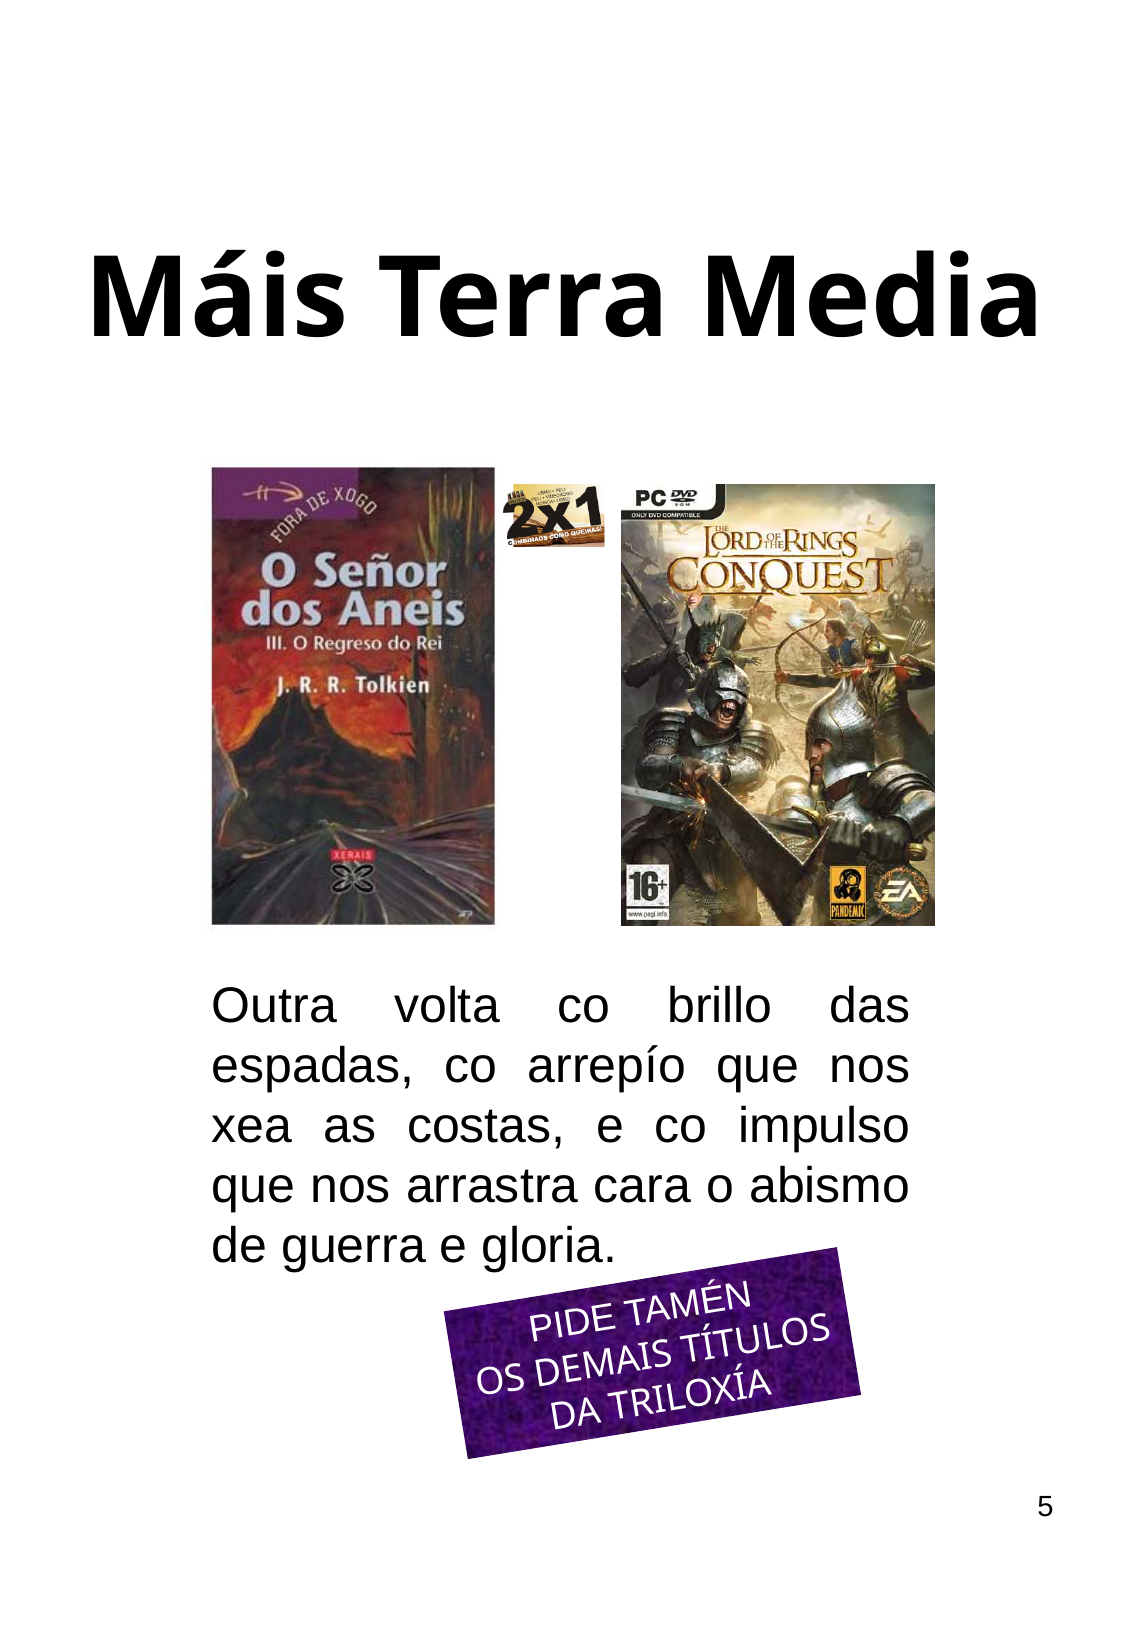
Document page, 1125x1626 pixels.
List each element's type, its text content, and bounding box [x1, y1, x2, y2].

text_box PIDE TAMÉN OS DEMAIS TÍTULOS DA TRILOXÍA [443, 1247, 862, 1460]
slide_number 5 [806, 1479, 1069, 1593]
picture [0, 343, 935, 1051]
title Máis Terra Media [58, 155, 1072, 428]
list Outra volta co brillo das espadas, co arrepío que nos xea as costas, e co impulso que nos arrastra cara o abismo de guerra e gloria. [140, 964, 926, 1335]
